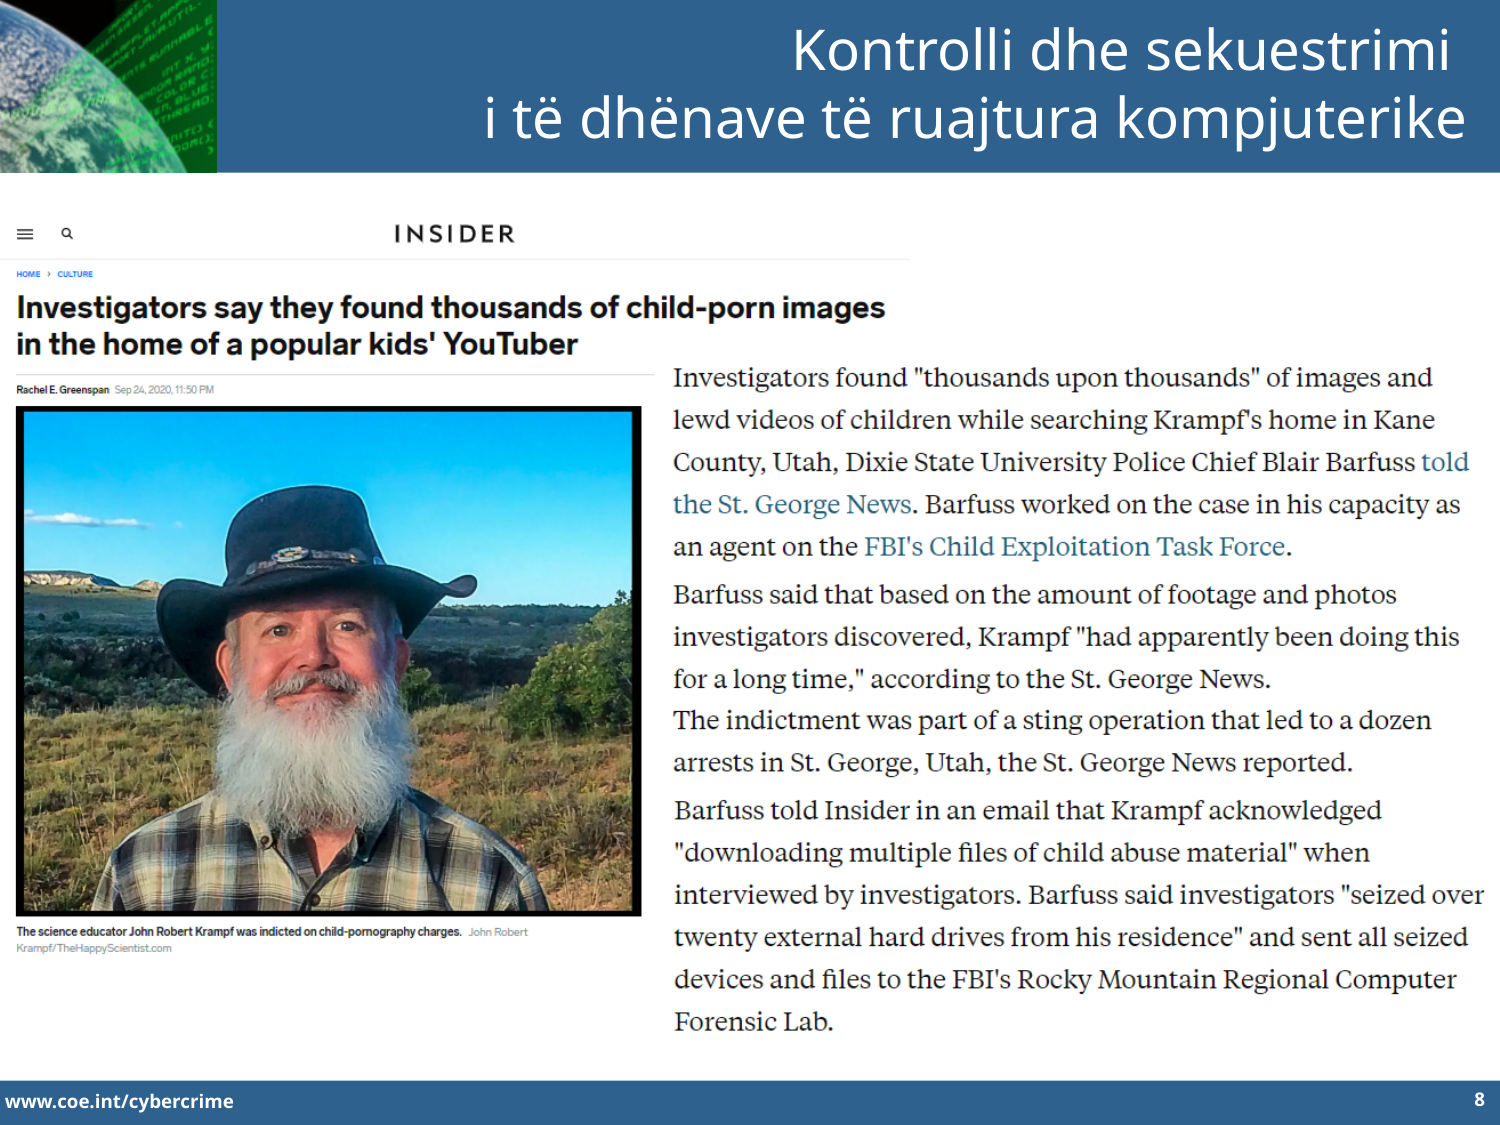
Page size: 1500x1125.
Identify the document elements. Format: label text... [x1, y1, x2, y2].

text_box Kontrolli dhe sekuestrimi i të dhënave të ruajtura kompjuterike [230, 7, 1483, 157]
picture [0, 212, 1500, 1041]
picture [0, 0, 217, 173]
